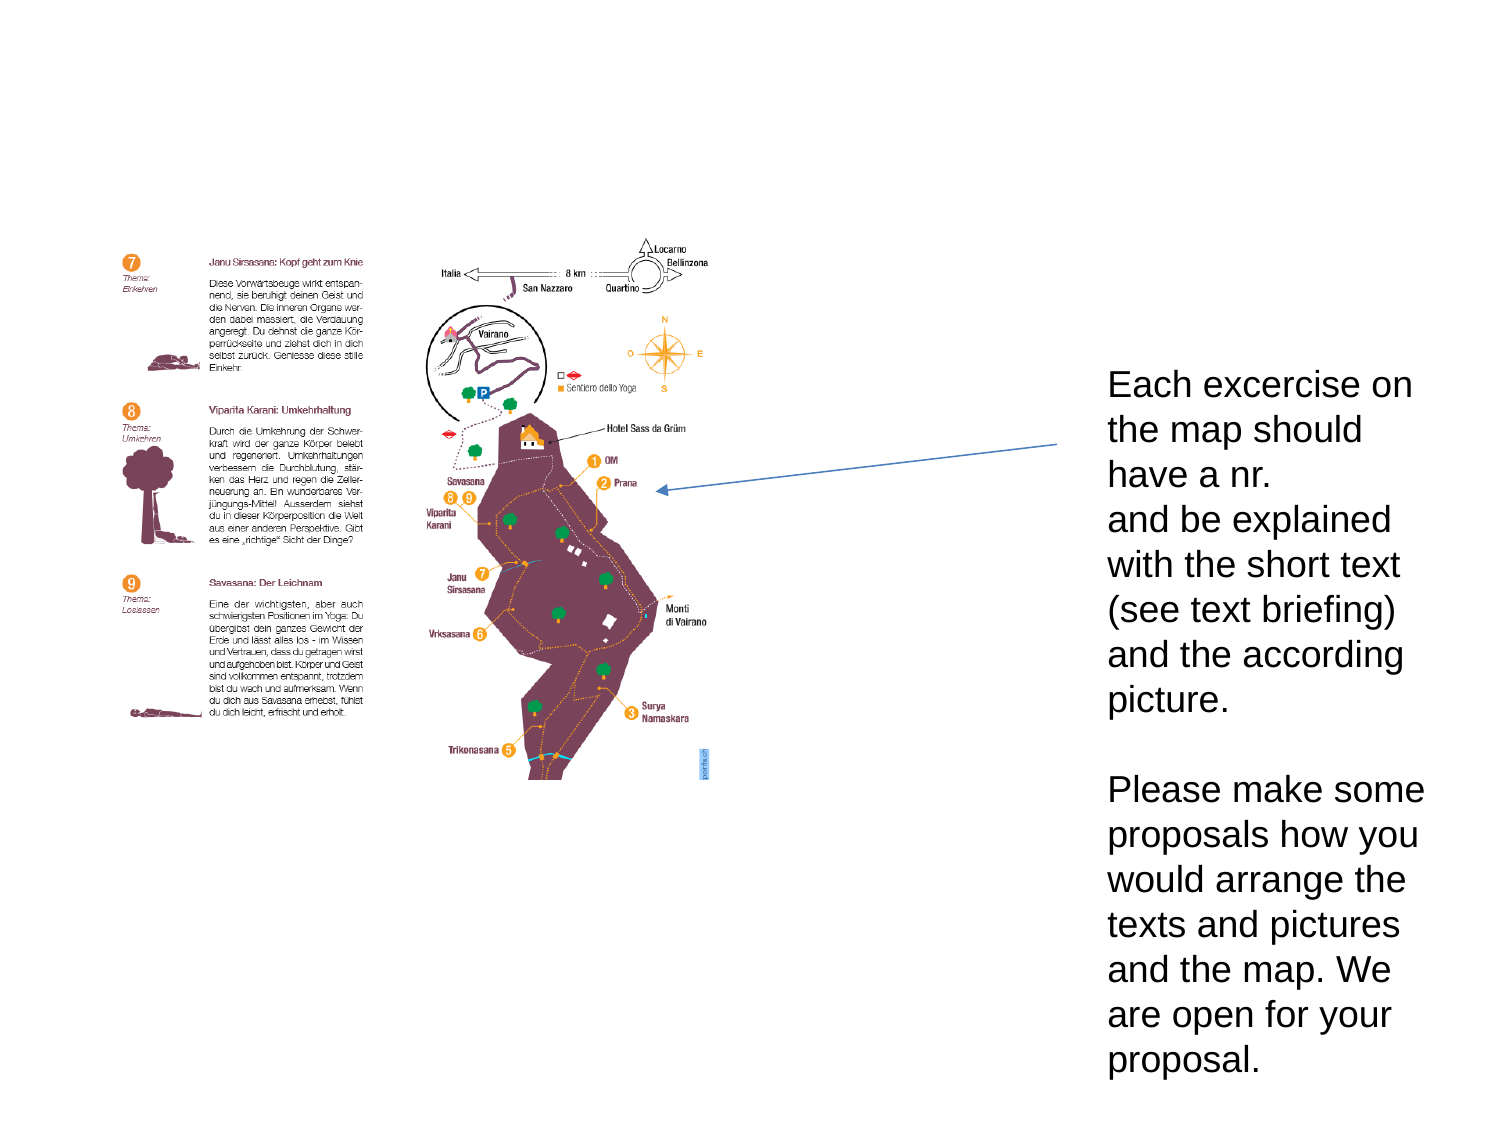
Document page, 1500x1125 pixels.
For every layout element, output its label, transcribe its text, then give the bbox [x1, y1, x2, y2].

picture [111, 236, 715, 781]
text_box Each excercise on the map should have a nr. and be explained with the short text (see text briefing) and the according picture. Please make some proposals how you would arrange the texts and pictures and the map. We are open for your proposal. [1092, 352, 1464, 1088]
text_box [655, 444, 1058, 492]
